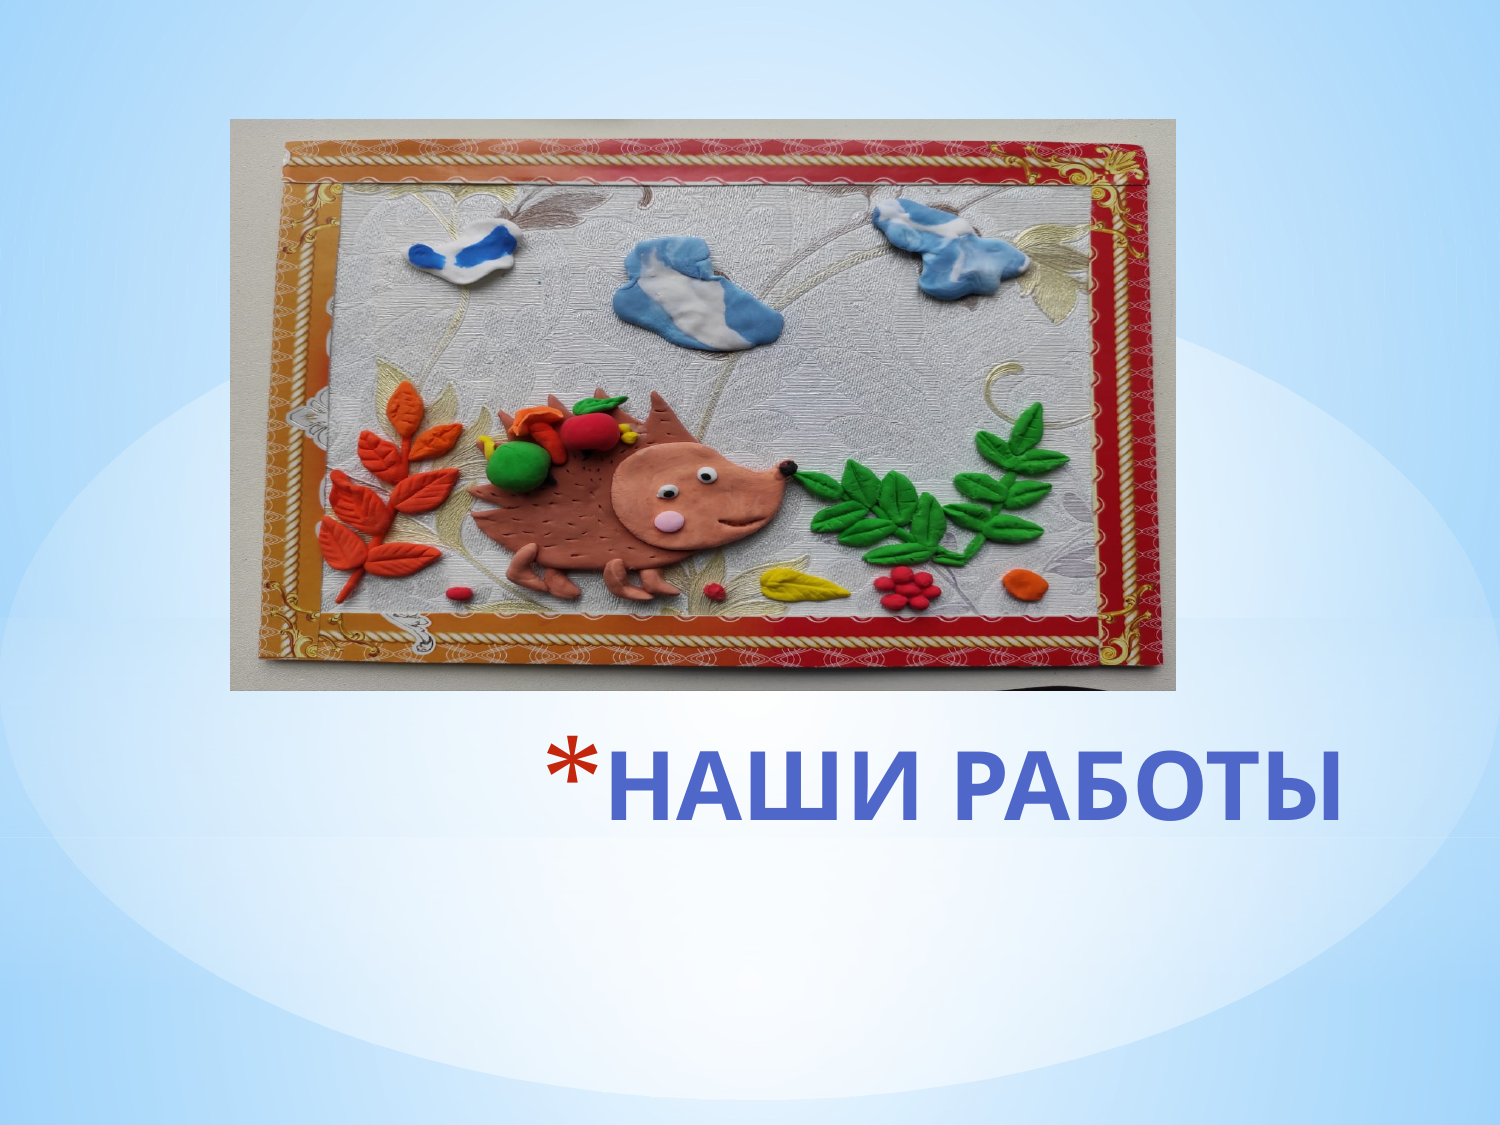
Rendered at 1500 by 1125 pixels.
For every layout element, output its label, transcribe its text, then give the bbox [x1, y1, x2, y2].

title НАШИ РАБОТЫ [294, 717, 1363, 905]
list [229, 119, 1176, 691]
